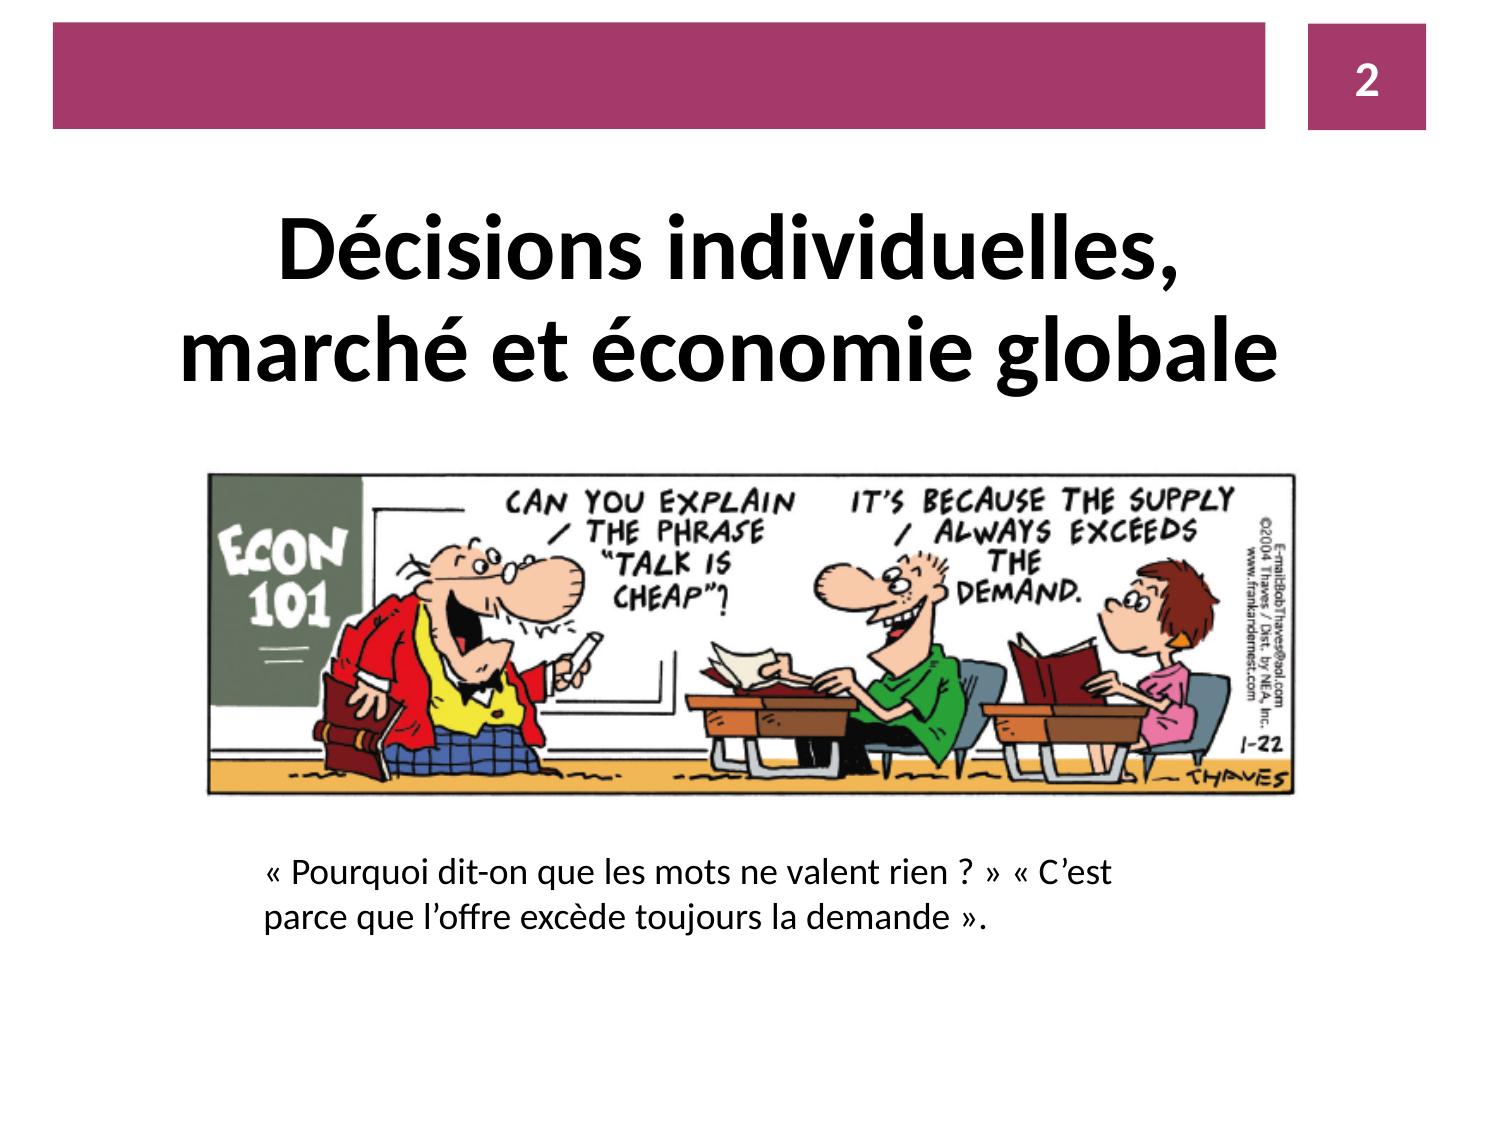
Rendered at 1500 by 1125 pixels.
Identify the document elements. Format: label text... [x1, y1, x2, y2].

text_box 2 [1308, 23, 1427, 131]
text_box « Pourquoi dit-on que les mots ne valent rien ? » « C’est parce que l’offre excède toujours la demande ». [248, 839, 1212, 944]
picture [190, 453, 1310, 819]
text_box [52, 22, 1266, 129]
title Décisions individuelles, marché et économie globale [92, 179, 1368, 421]
